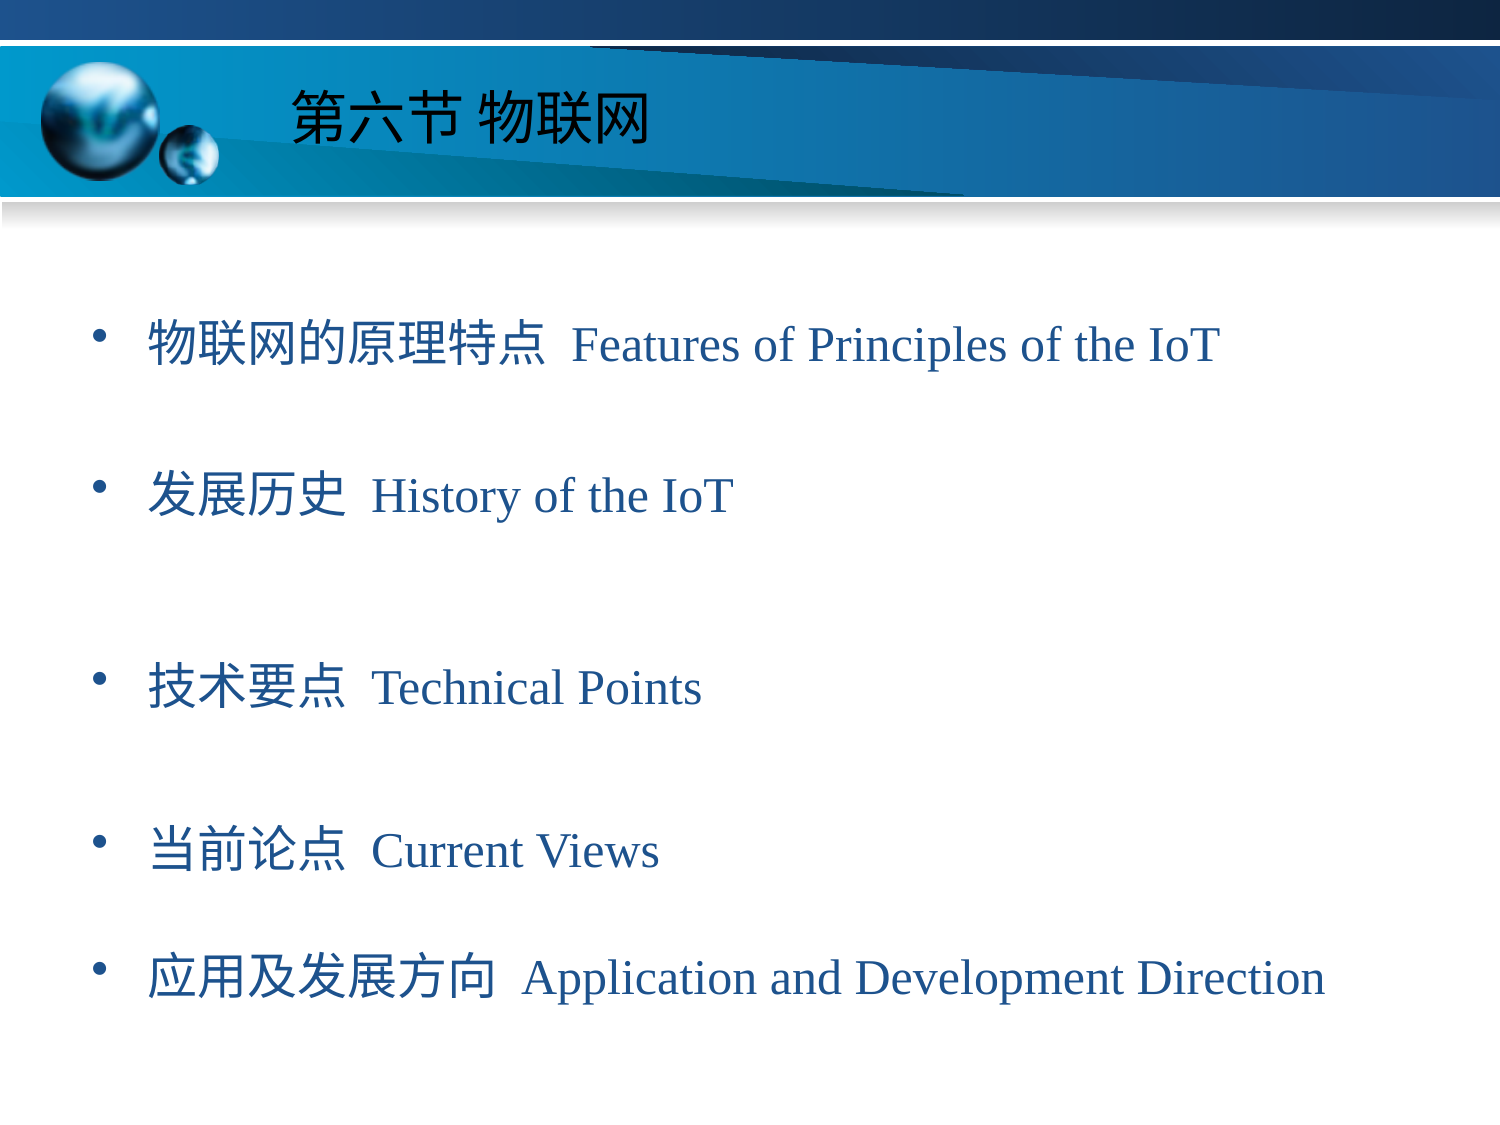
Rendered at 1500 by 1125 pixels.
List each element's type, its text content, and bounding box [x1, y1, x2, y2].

text_box 物联网的原理特点 Features of Principles of the IoT [76, 304, 1471, 379]
text_box 应用及发展方向 Application and Development Direction [76, 937, 1412, 1013]
picture [42, 63, 159, 180]
text_box 发展历史 History of the IoT [76, 454, 1270, 530]
title 第六节 物联网 [274, 44, 1363, 188]
picture [160, 126, 218, 184]
text_box 技术要点 Technical Points [76, 647, 1270, 722]
text_box 当前论点 Current Views [76, 810, 1270, 886]
